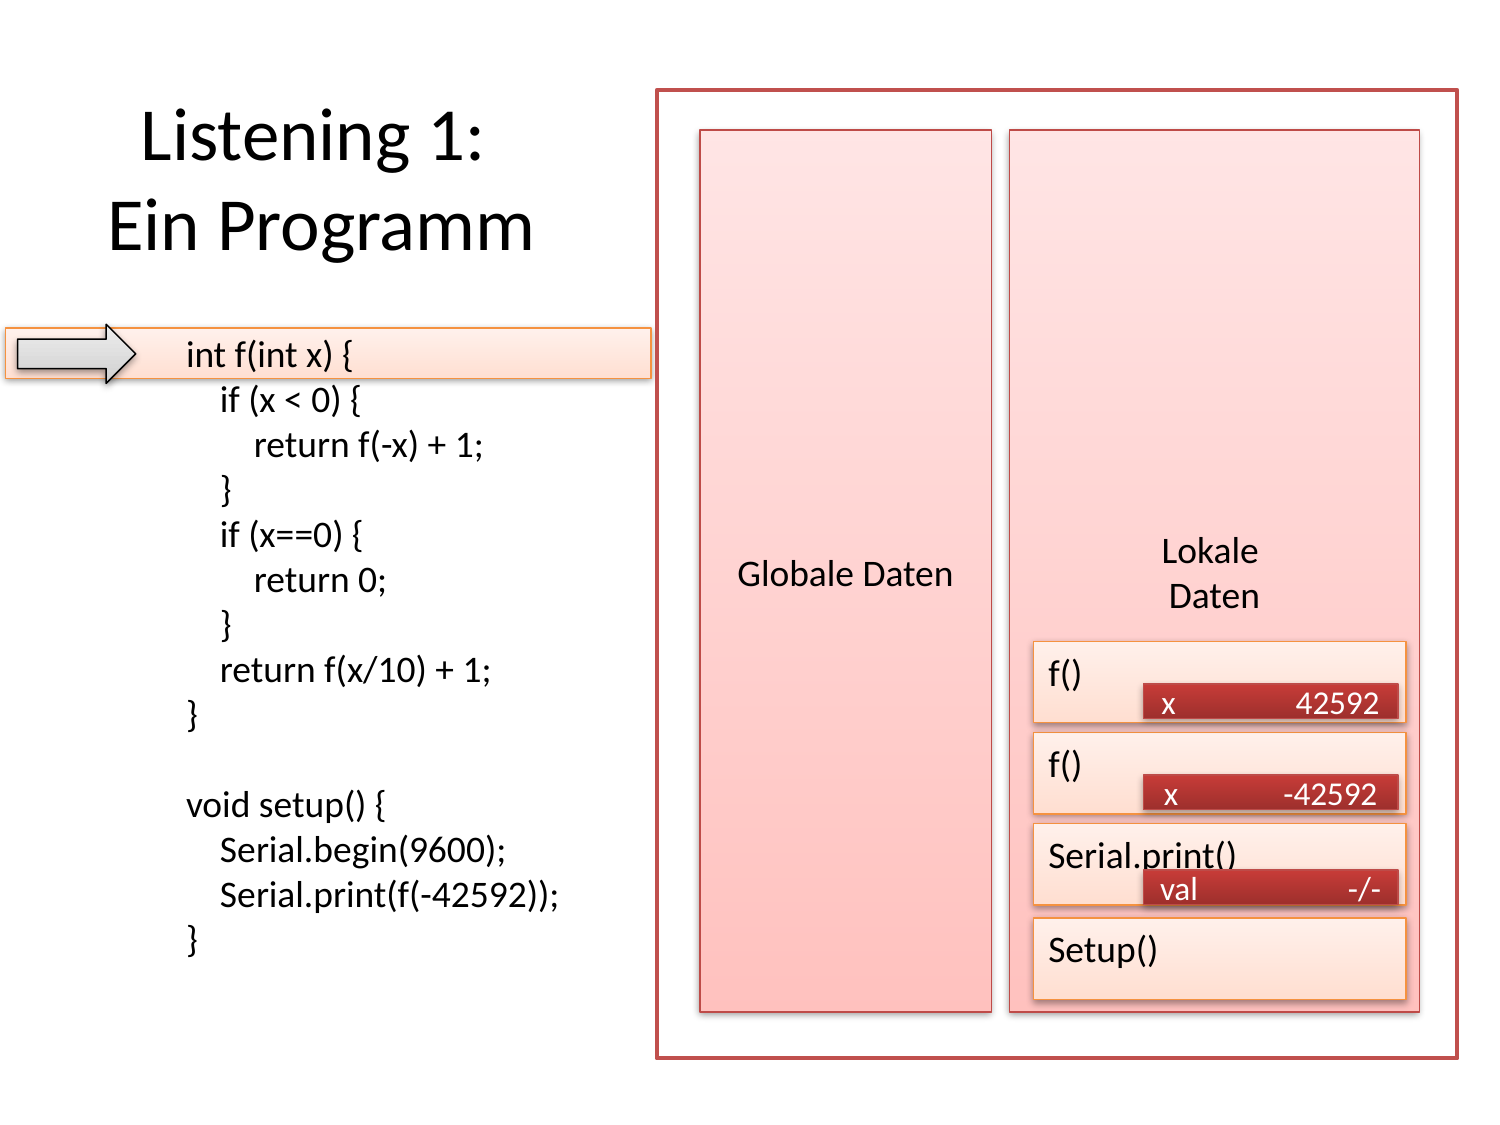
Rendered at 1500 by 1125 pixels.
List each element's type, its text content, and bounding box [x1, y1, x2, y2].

text_box Listening 1: Ein Programm [0, 78, 644, 273]
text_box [1033, 641, 1407, 723]
text_box int f(int x) { if (x < 0) { return f(-x) + 1; } if (x==0) { return 0; } return f(x/10) + 1; } void setup() { Serial.begin(9600); Serial.print(f(-42592)); } [171, 392, 650, 968]
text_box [1033, 732, 1407, 815]
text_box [656, 89, 1458, 1059]
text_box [5, 324, 650, 384]
